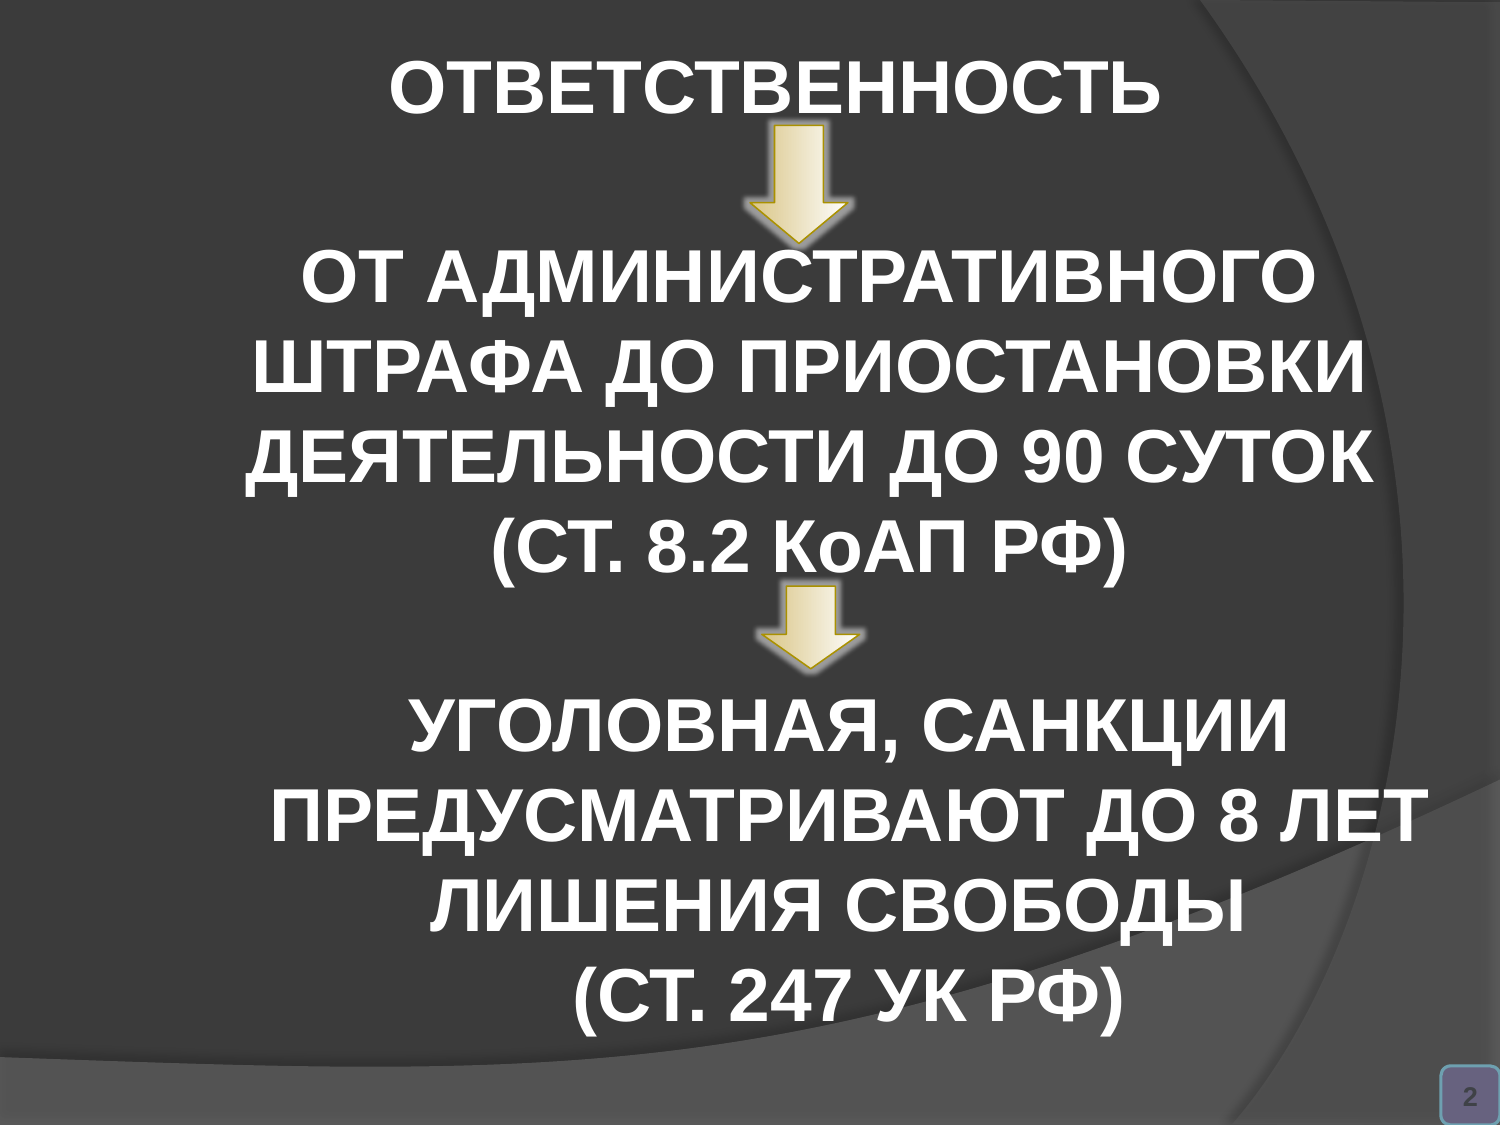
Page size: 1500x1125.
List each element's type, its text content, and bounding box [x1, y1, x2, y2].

text_box [749, 124, 849, 219]
text_box УГОЛОВНАЯ, САНКЦИИ ПРЕДУСМАТРИВАЮТ ДО 8 ЛЕТ ЛИШЕНИЯ СВОБОДЫ (СТ. 247 УК РФ) [199, 668, 1500, 1044]
text_box ОТ АДМИНИСТРАТИВНОГО ШТРАФА ДО ПРИОСТАНОВКИ ДЕЯТЕЛЬНОСТИ ДО 90 СУТОК (СТ. 8.2 КоАП РФ) [159, 219, 1461, 595]
text_box 2 [1439, 1064, 1500, 1125]
text_box [761, 585, 861, 670]
text_box ОТВЕТСТВЕННОСТЬ [135, 30, 1437, 136]
